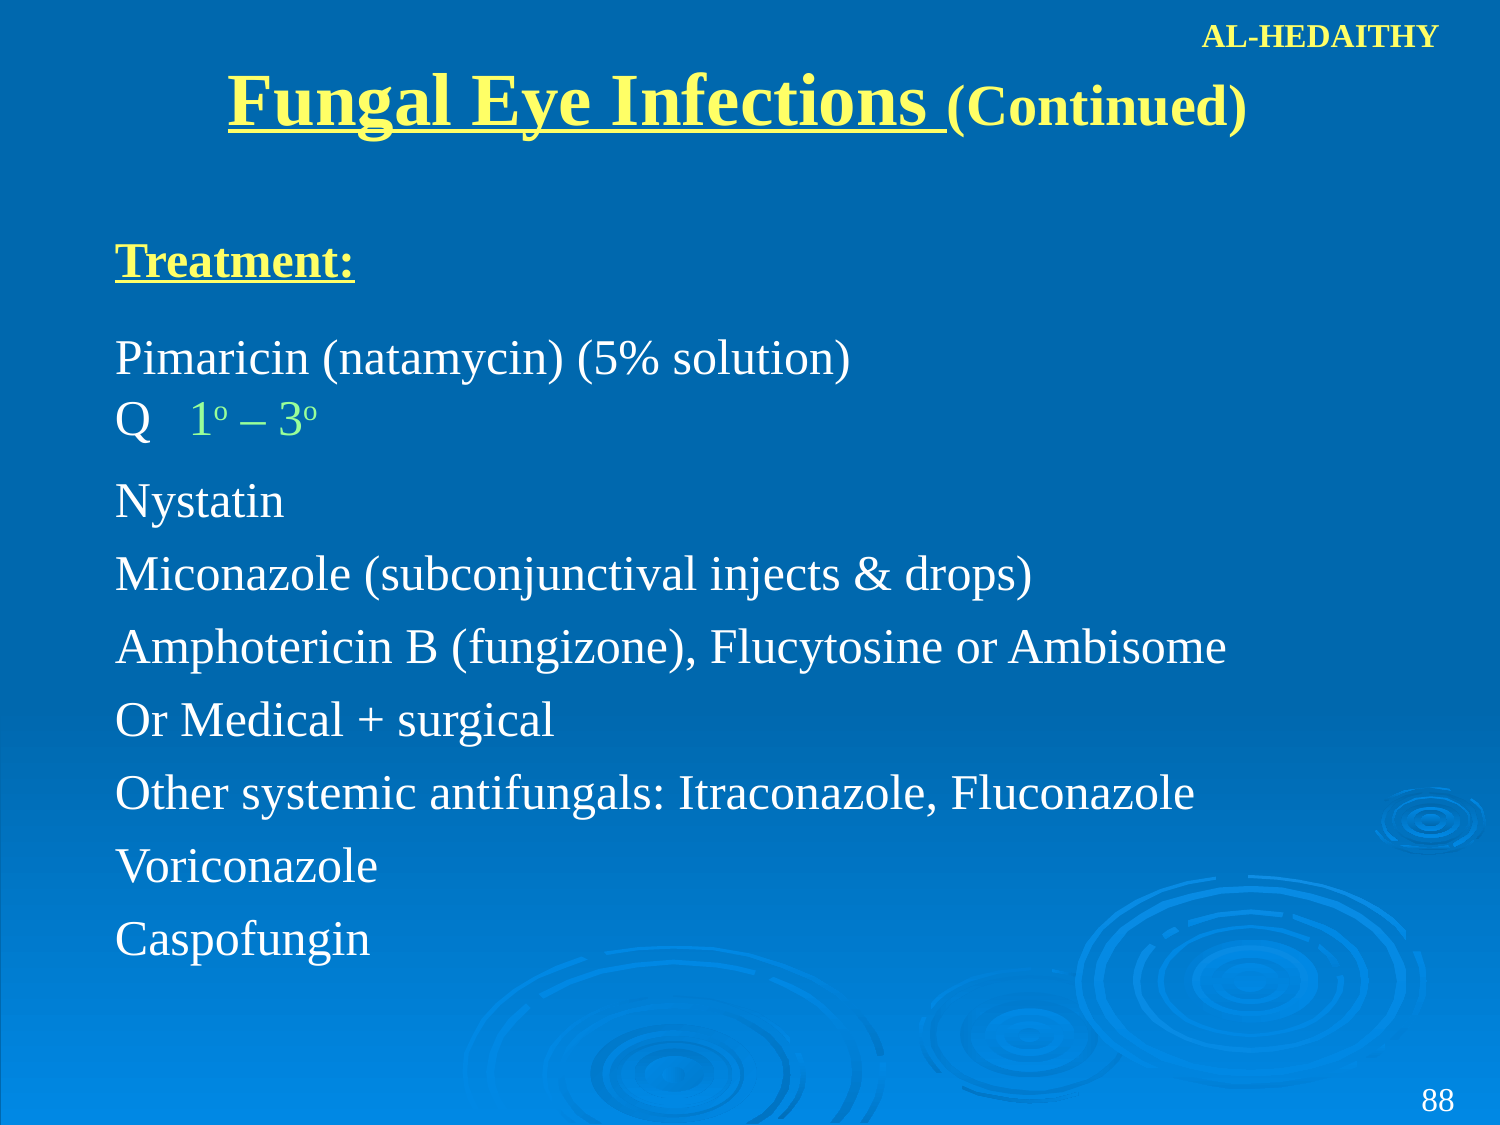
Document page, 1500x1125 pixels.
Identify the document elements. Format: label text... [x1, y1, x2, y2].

text_box Pimaricin (natamycin) (5% solution) Q 1o – 3o Nystatin Miconazole (subconjunctival injects & drops) Amphotericin B (fungizone), Flucytosine or Ambisome Or Medical + surgical Other systemic antifungals: Itraconazole, Fluconazole Voriconazole Caspofungin [100, 337, 1400, 973]
text_box AL-HEDAITHY [1186, 7, 1471, 62]
text_box Fungal Eye Infections (Continued) [159, 42, 1317, 148]
text_box Treatment: [100, 219, 1365, 295]
text_box 88 [1370, 1070, 1500, 1125]
